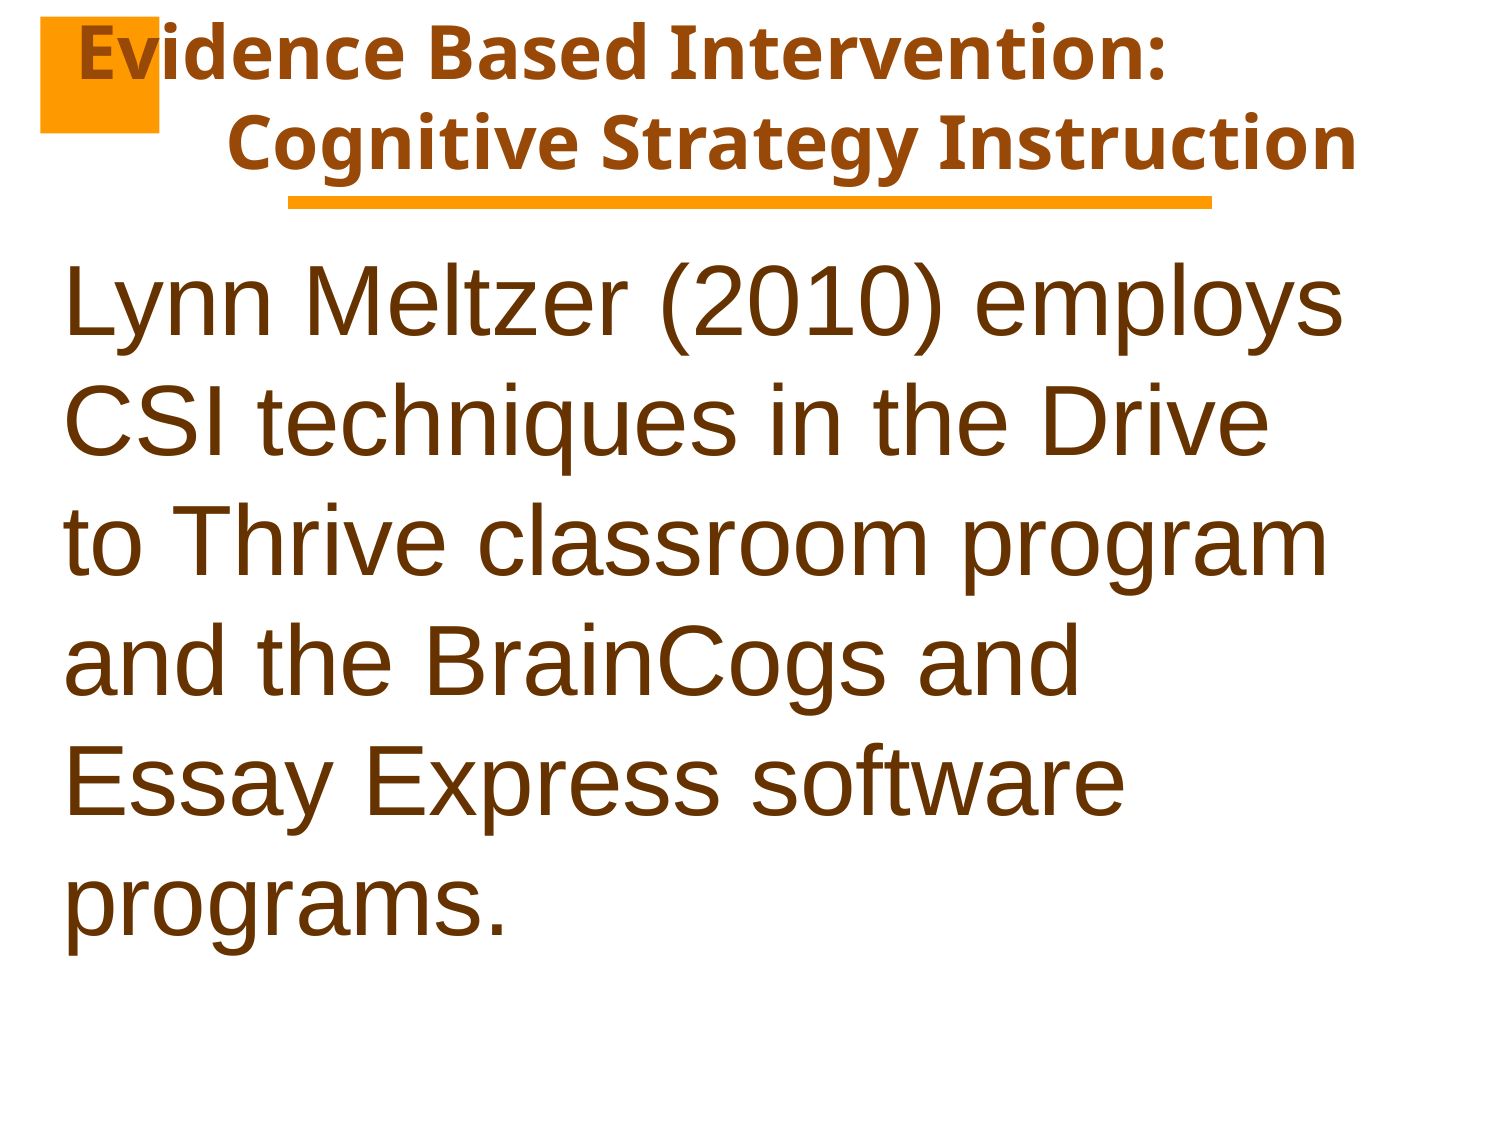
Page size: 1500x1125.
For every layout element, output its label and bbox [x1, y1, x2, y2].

text_box [38, 15, 59, 135]
text_box [47, 228, 1393, 1062]
title [59, 11, 1406, 177]
